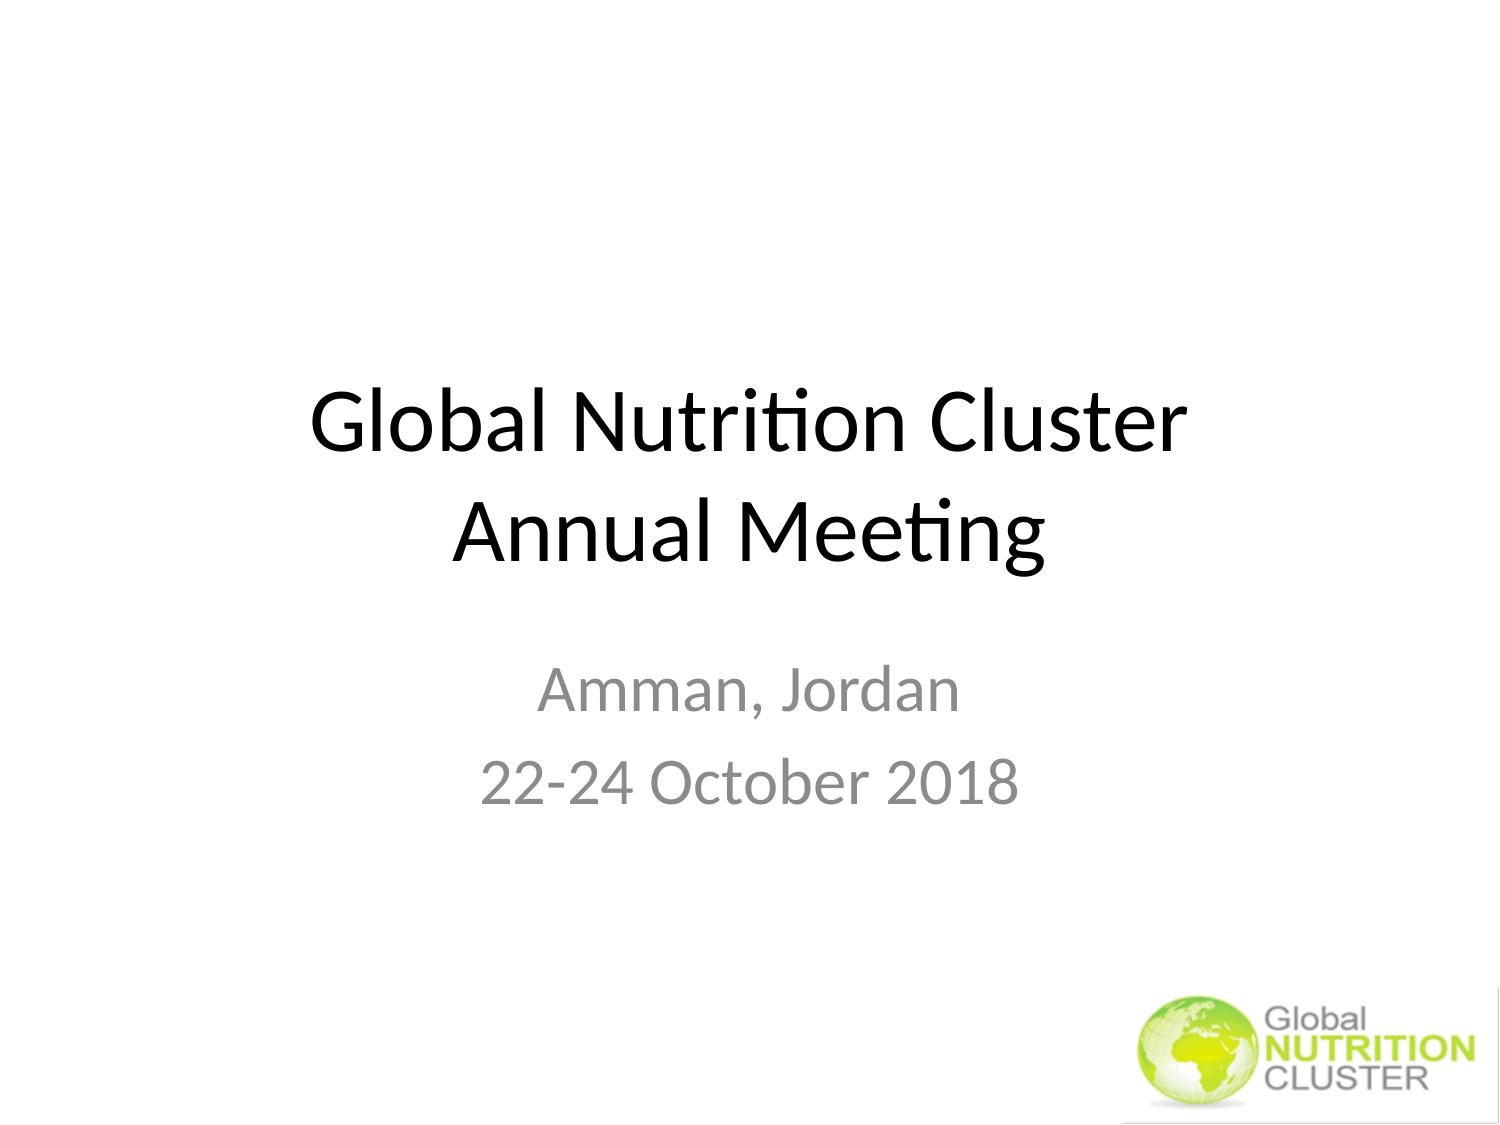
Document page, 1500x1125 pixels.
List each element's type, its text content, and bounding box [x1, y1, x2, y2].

title Global Nutrition Cluster Annual Meeting [112, 349, 1388, 591]
subtitle Amman, Jordan 22-24 October 2018 [225, 637, 1275, 925]
picture [1123, 987, 1500, 1125]
